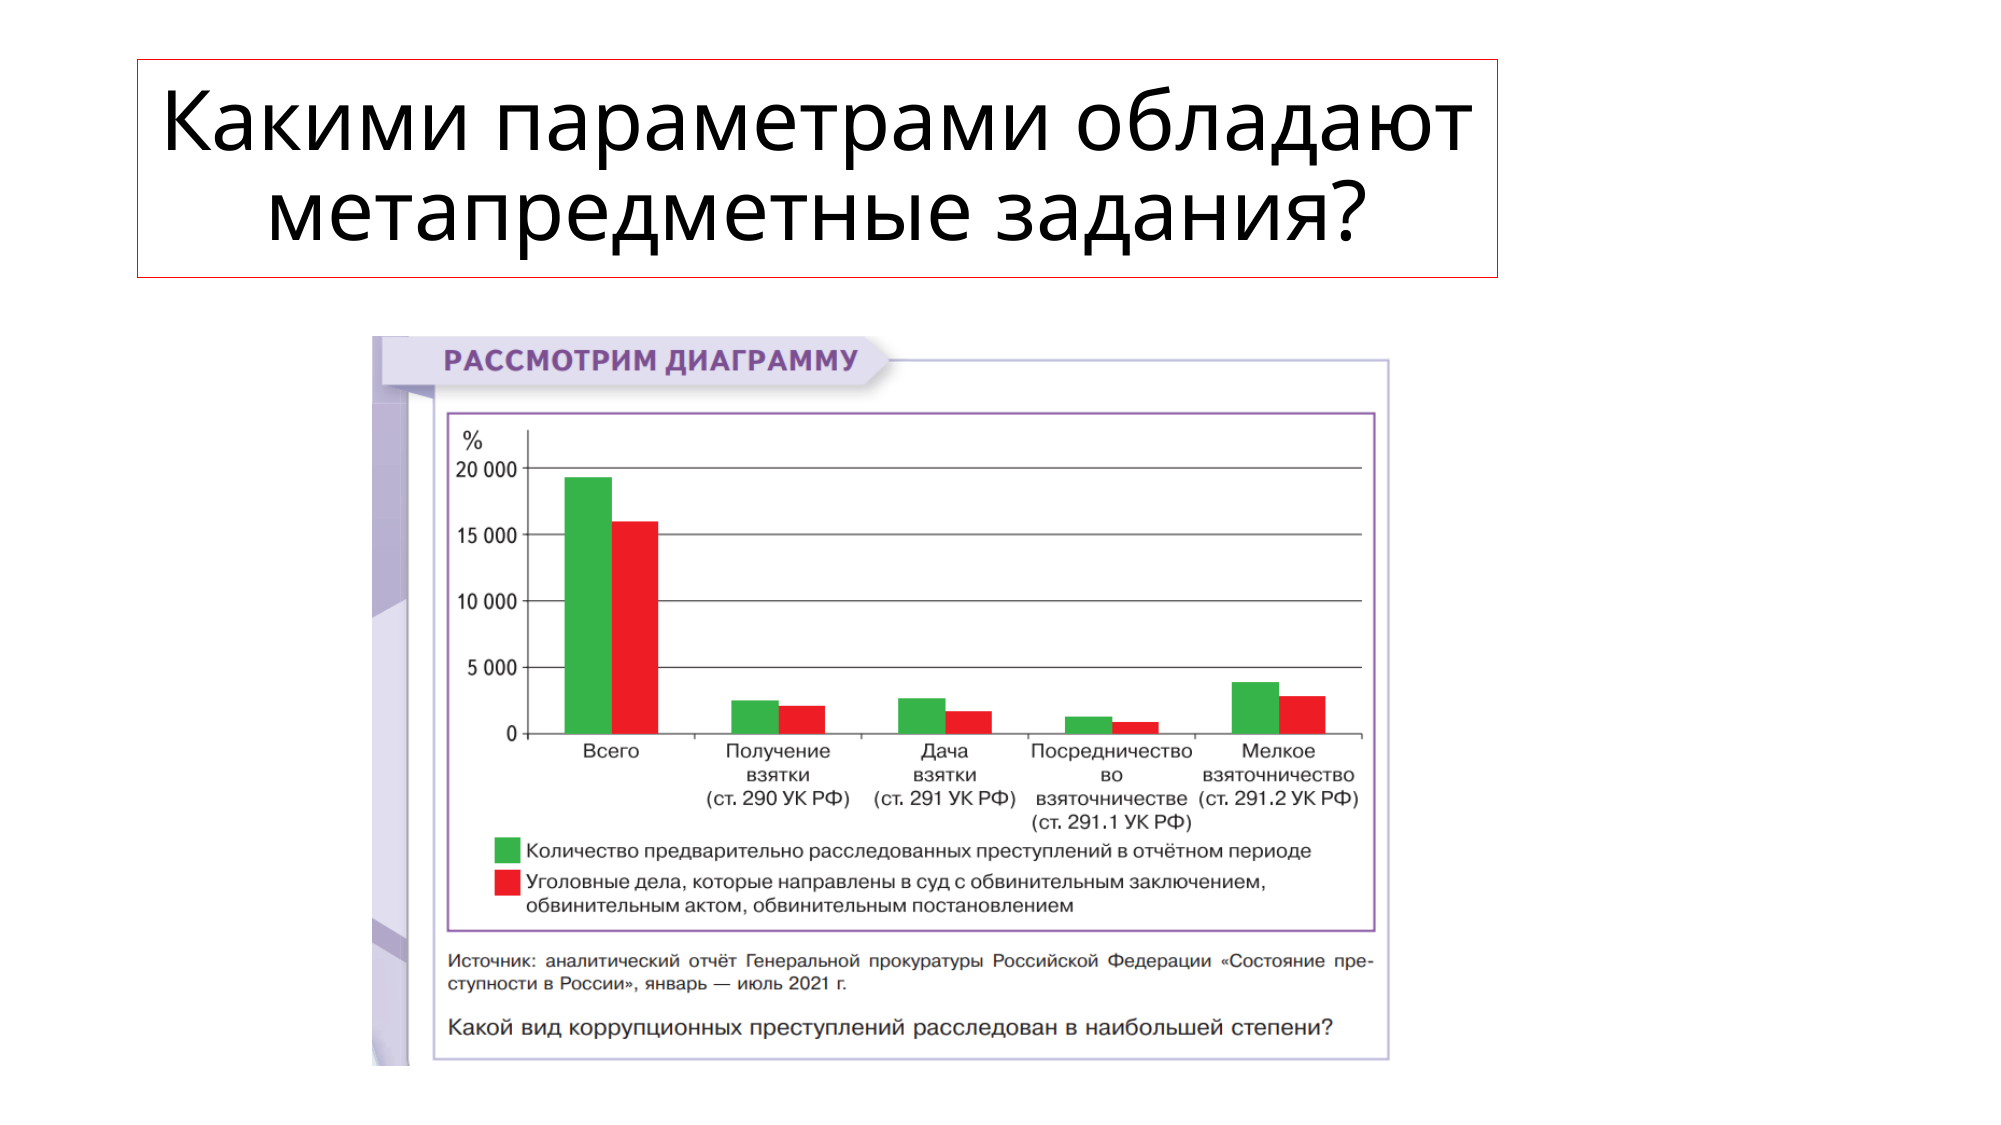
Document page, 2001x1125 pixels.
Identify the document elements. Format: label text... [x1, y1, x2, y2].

title Какими параметрами обладают метапредметные задания? [137, 59, 1498, 278]
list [372, 336, 1391, 1066]
